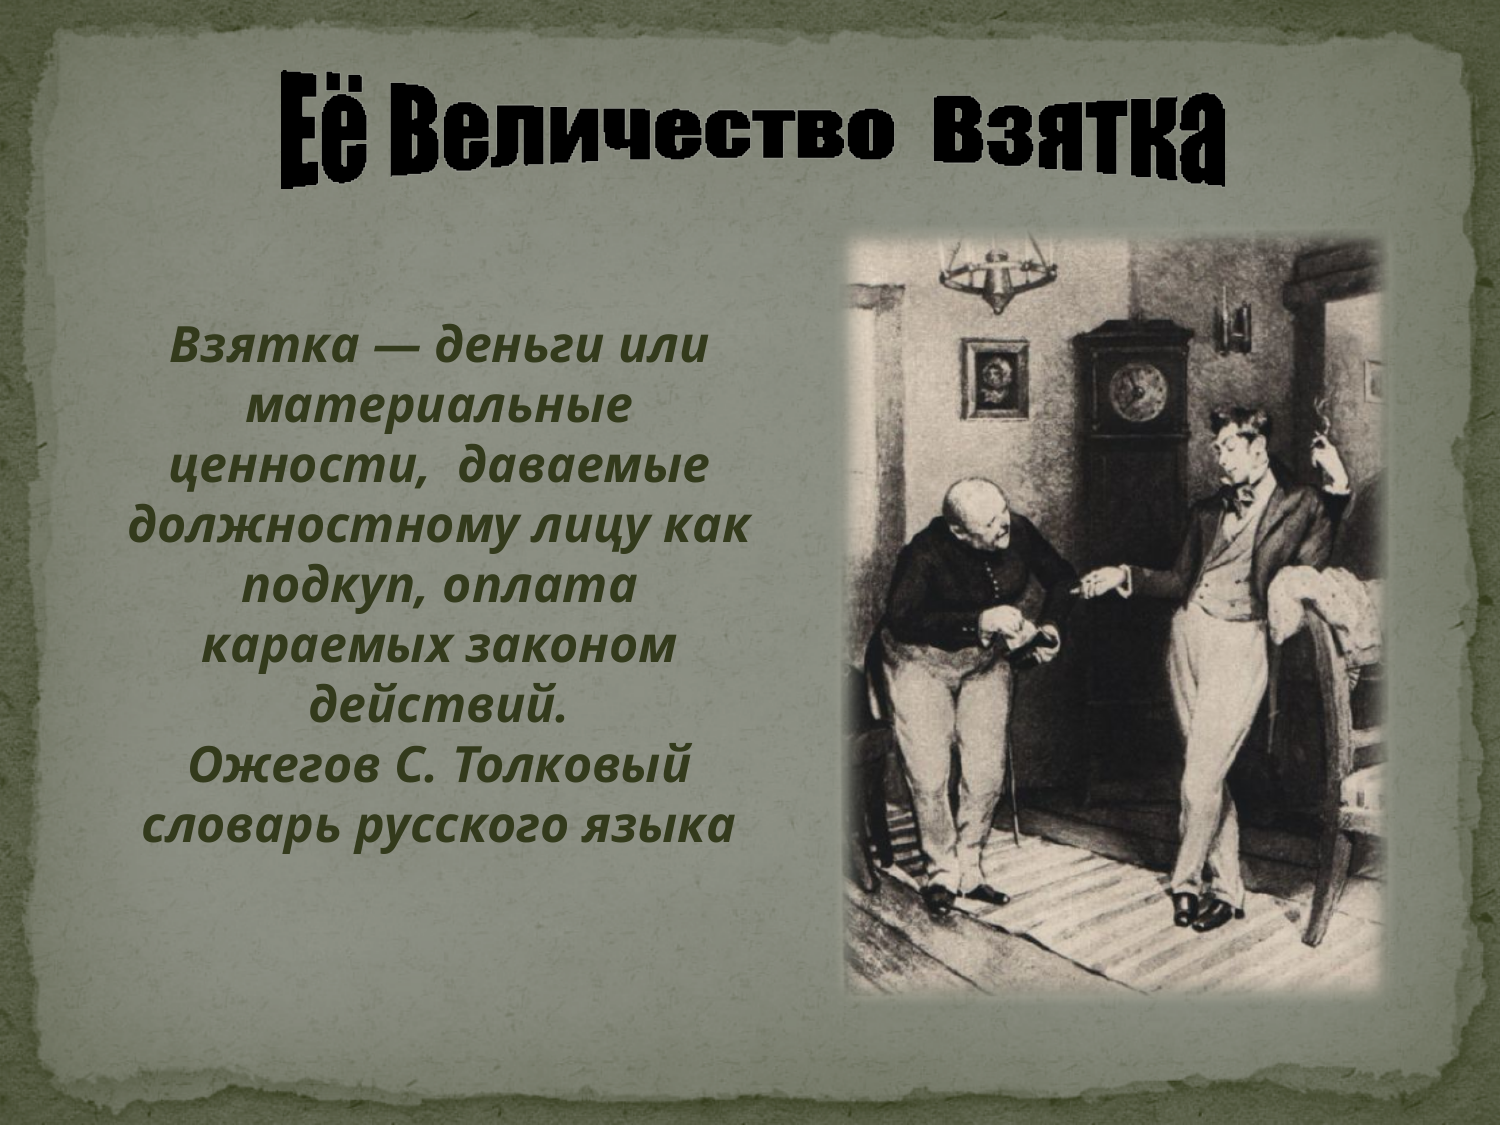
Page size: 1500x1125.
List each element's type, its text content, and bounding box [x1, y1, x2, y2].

text_box Взятка — деньги или материальные ценности, даваемые должностному лицу как подкуп, оплата караемых законом действий. Ожегов С. Толковый словарь русского языка [105, 304, 774, 860]
picture [281, 70, 1225, 189]
picture [833, 224, 1397, 1008]
